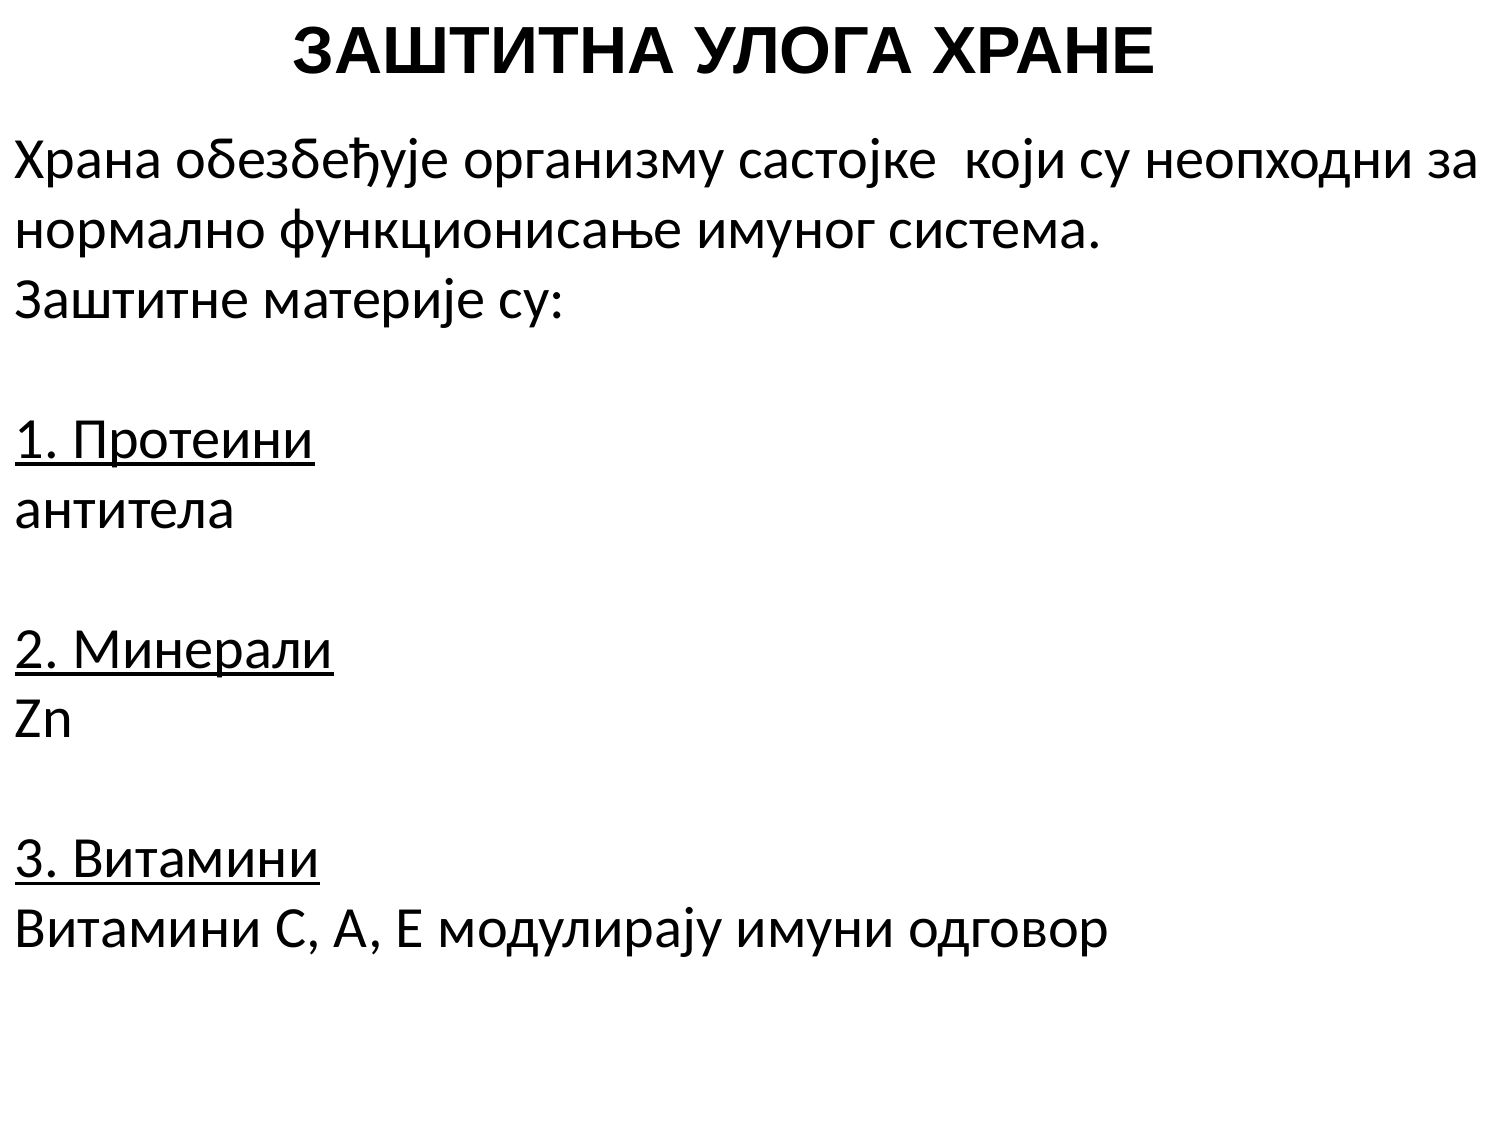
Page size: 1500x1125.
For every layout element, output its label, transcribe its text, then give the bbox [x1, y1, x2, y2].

text_box Храна обезбеђује организму састојке који су неопходни за нормално функционисање имуног система. Заштитне материје су: 1. Протеини антитела 2. Минерали Zn 3. Витамини Витамини C, A, E модулирају имуни одговор [0, 112, 1500, 967]
text_box ЗАШТИТНА УЛОГА ХРАНЕ [49, 0, 1400, 95]
